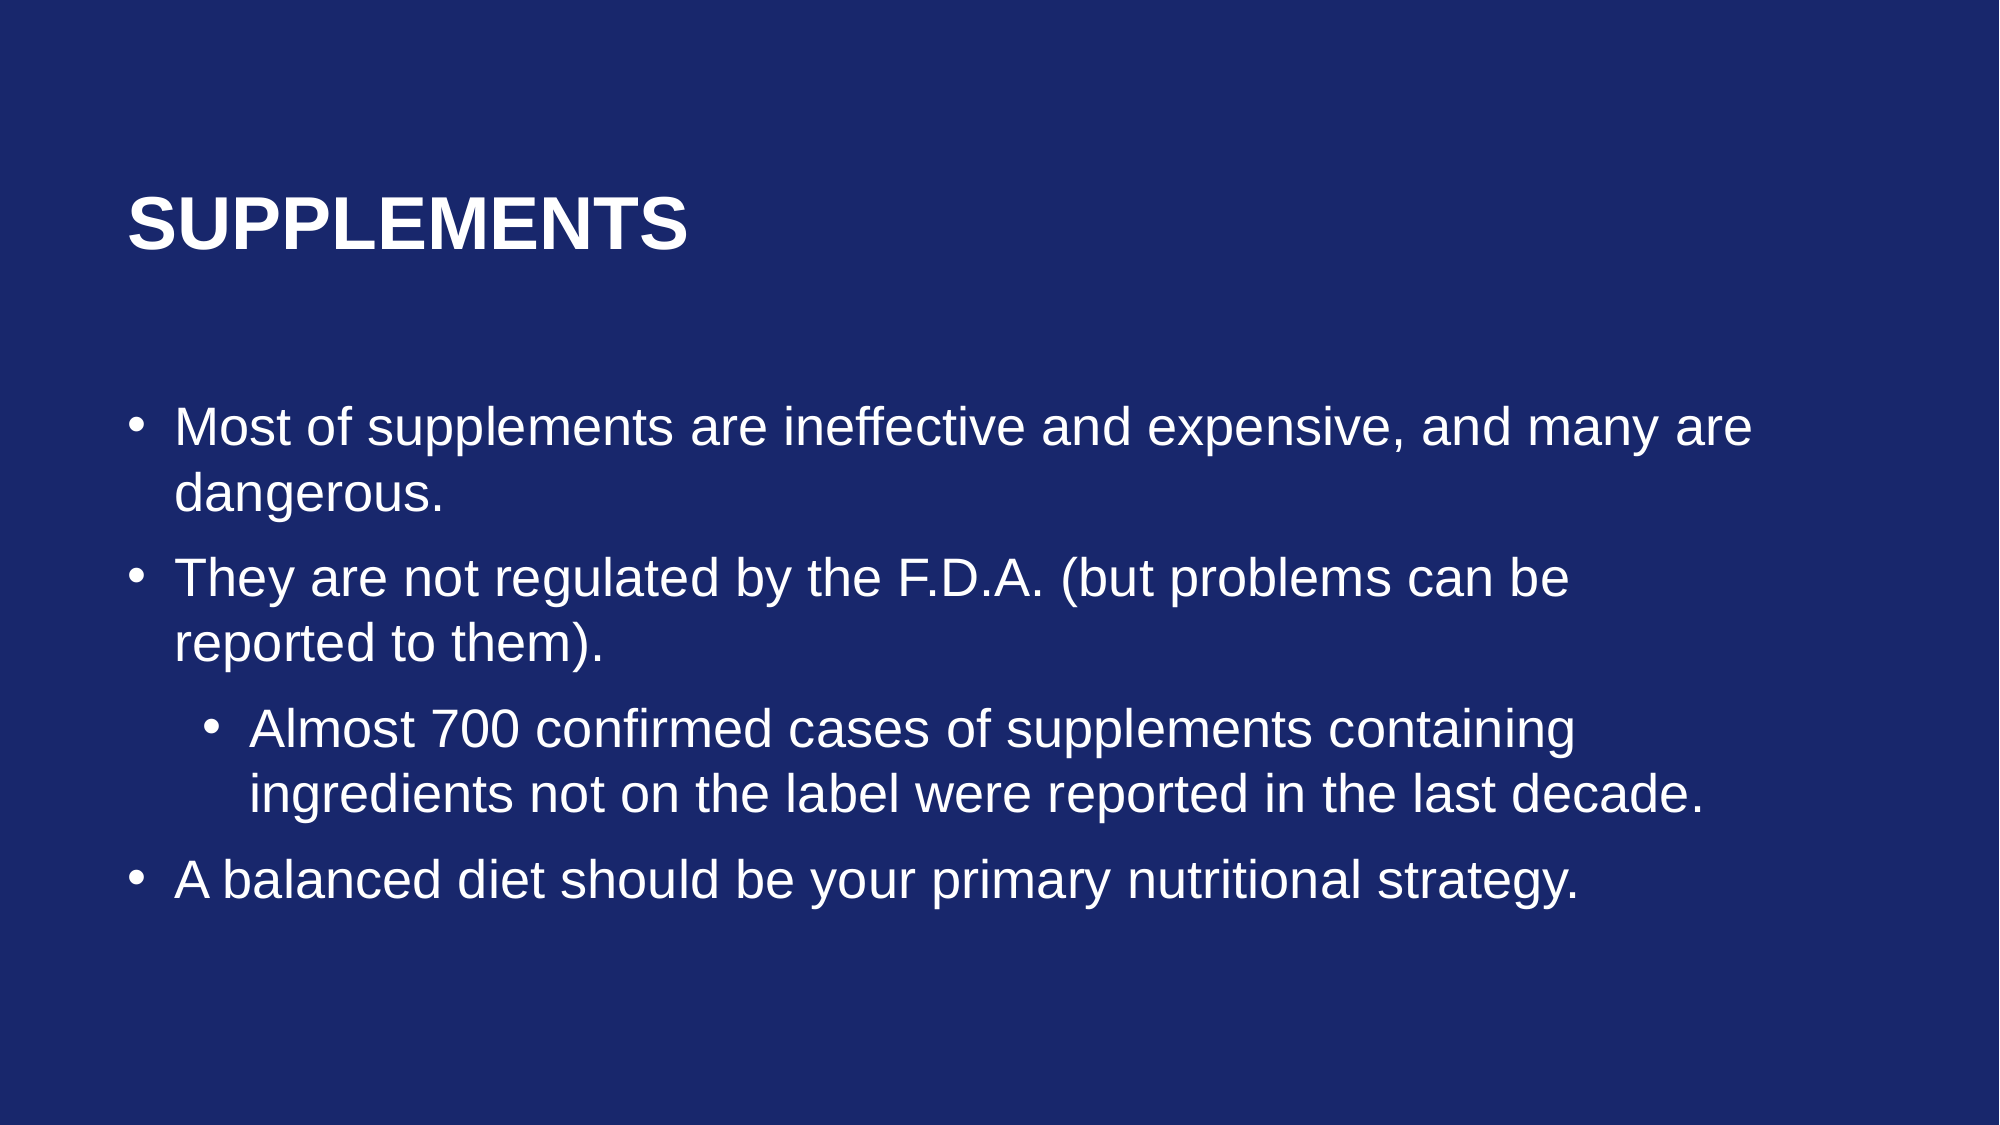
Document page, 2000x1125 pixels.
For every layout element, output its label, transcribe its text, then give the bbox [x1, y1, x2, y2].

list Most of supplements are ineffective and expensive, and many are dangerous. They are not regulated by the F.D.A. (but problems can be reported to them). Almost 700 confirmed cases of supplements containing ingredients not on the label were reported in the last decade. A balanced diet should be your primary nutritional strategy. [112, 351, 1775, 950]
title Supplements [112, 99, 1775, 339]
